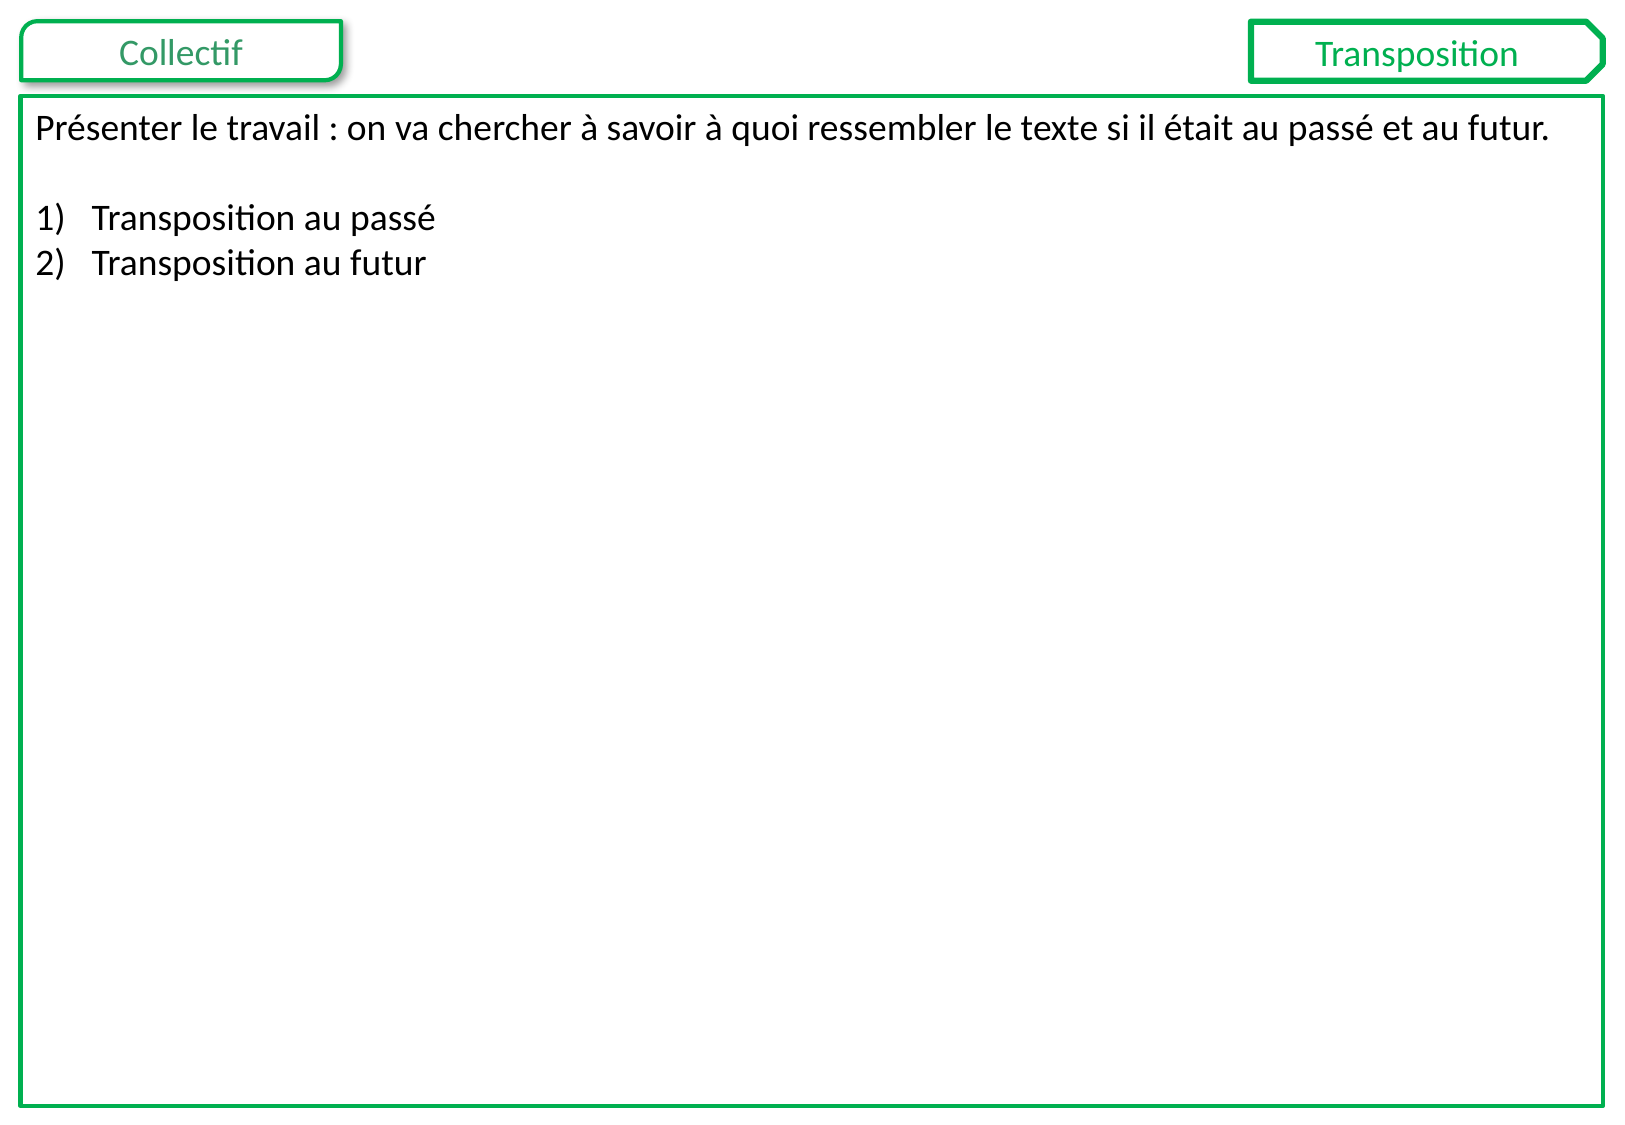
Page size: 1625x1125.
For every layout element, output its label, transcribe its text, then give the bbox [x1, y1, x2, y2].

list Présenter le travail : on va chercher à savoir à quoi ressembler le texte si il était au passé et au futur. Transposition au passé Transposition au futur [18, 94, 1605, 1108]
list Transposition [1250, 21, 1584, 81]
